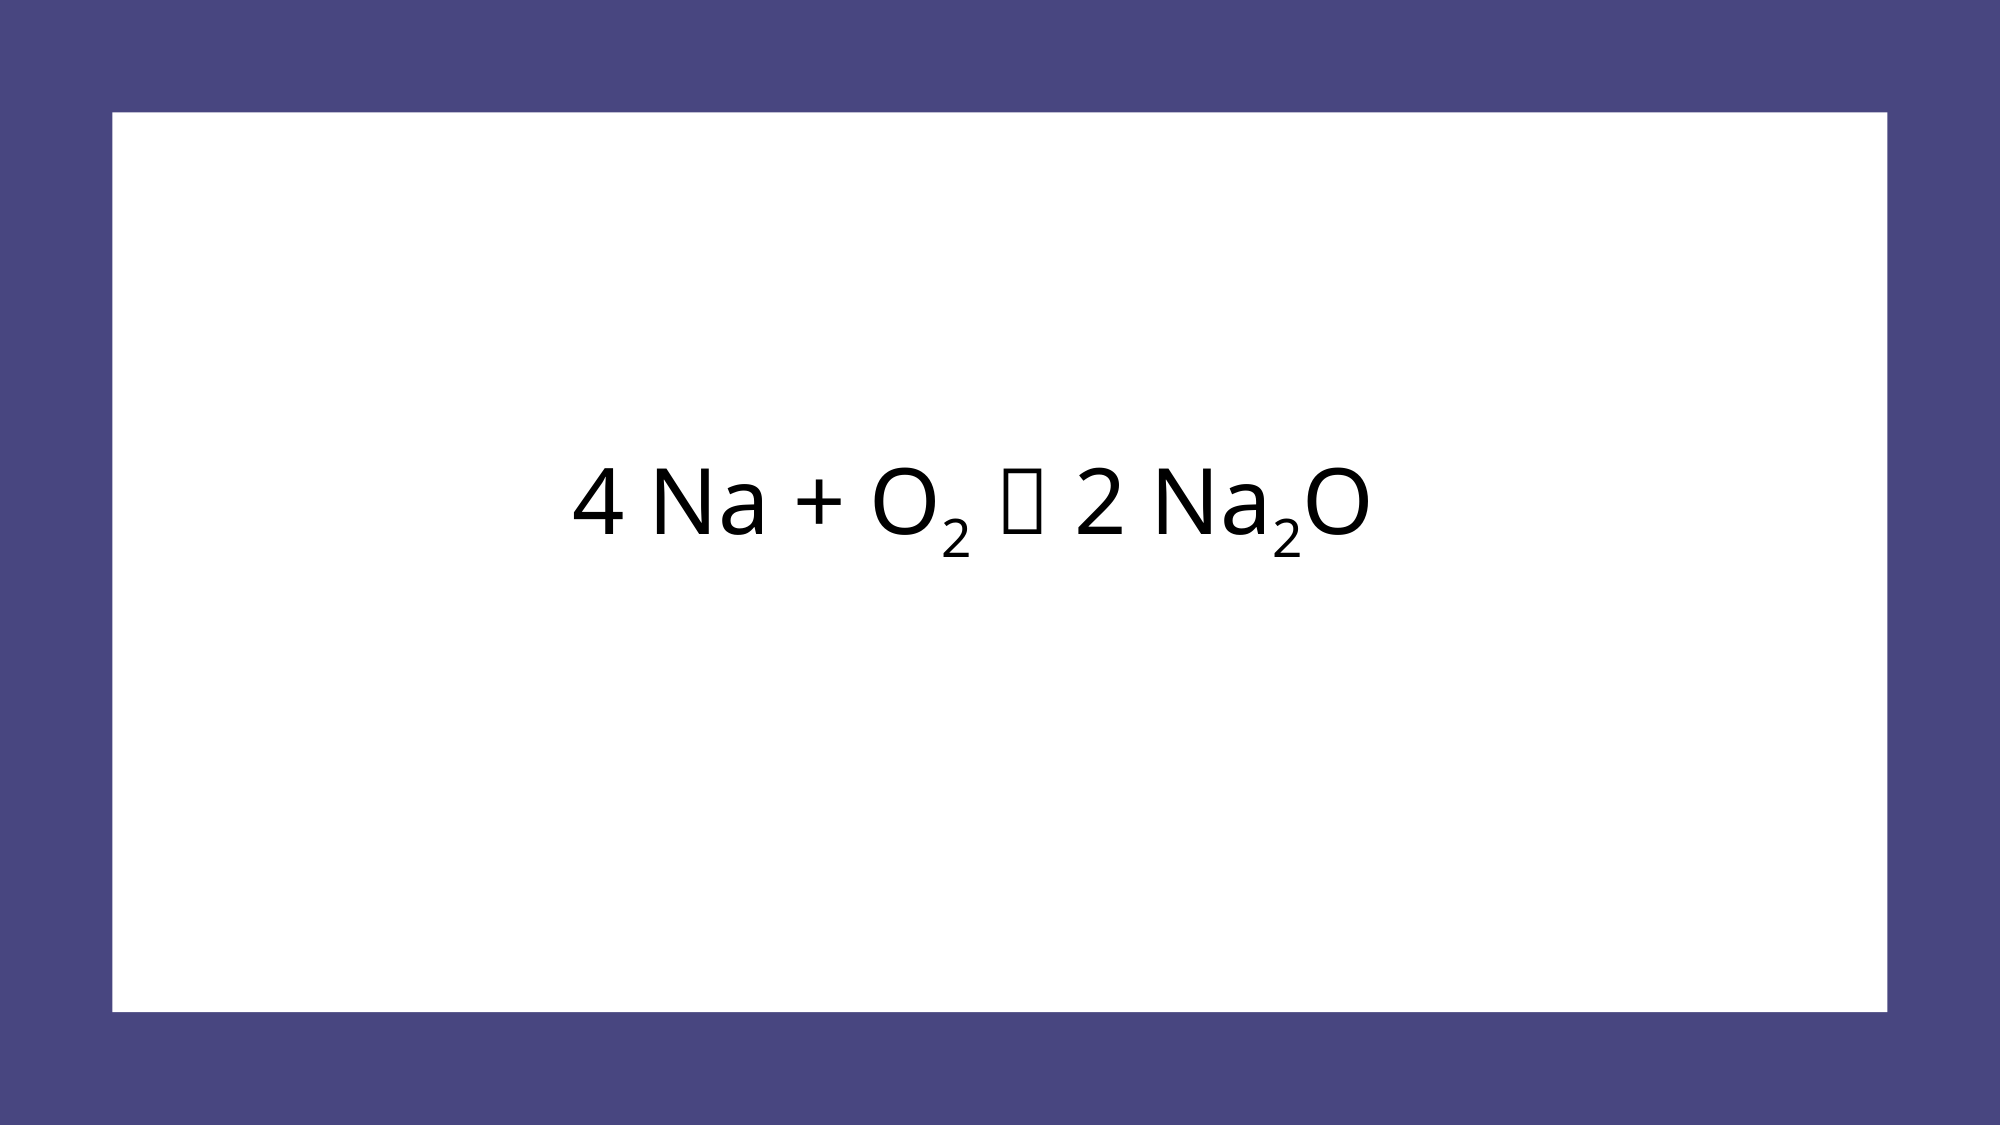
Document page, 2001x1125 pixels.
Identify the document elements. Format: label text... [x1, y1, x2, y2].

text_box [111, 111, 1888, 1013]
text_box [0, 0, 2000, 1125]
text_box 4 Na + O2  2 Na2O [557, 436, 1888, 576]
